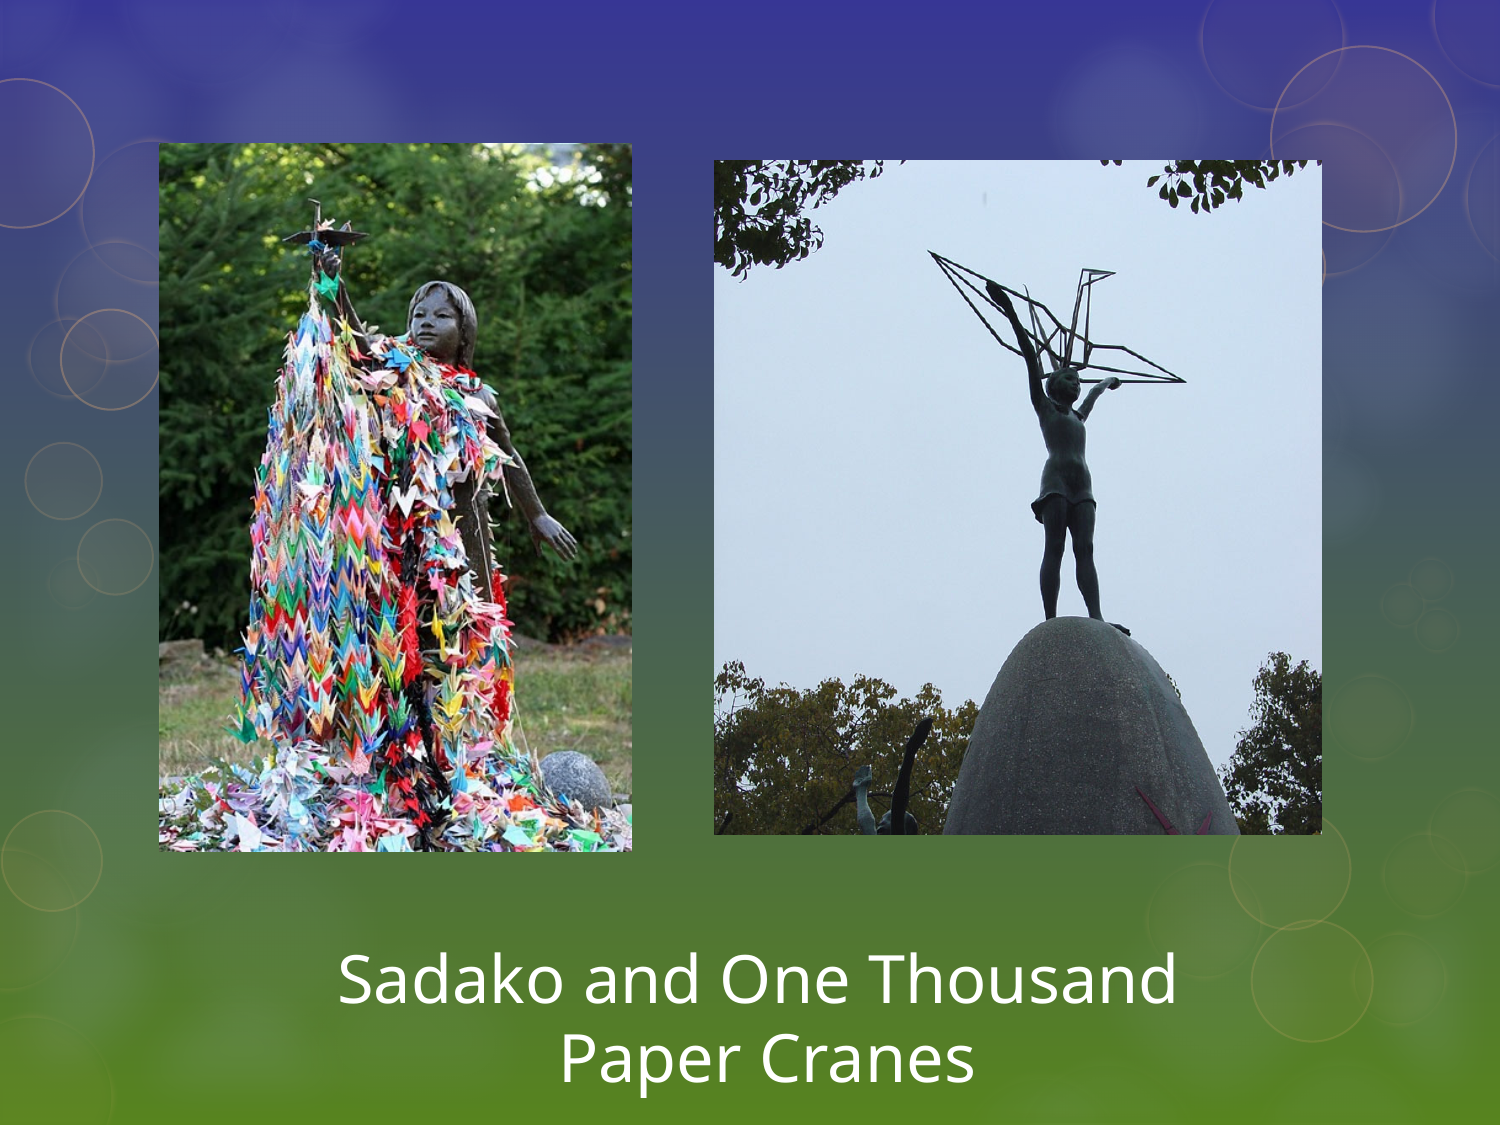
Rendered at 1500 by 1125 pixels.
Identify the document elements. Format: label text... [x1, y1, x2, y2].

picture [158, 142, 633, 853]
title Sadako and One Thousand Paper Cranes [183, 940, 1352, 1093]
picture [713, 160, 1322, 835]
